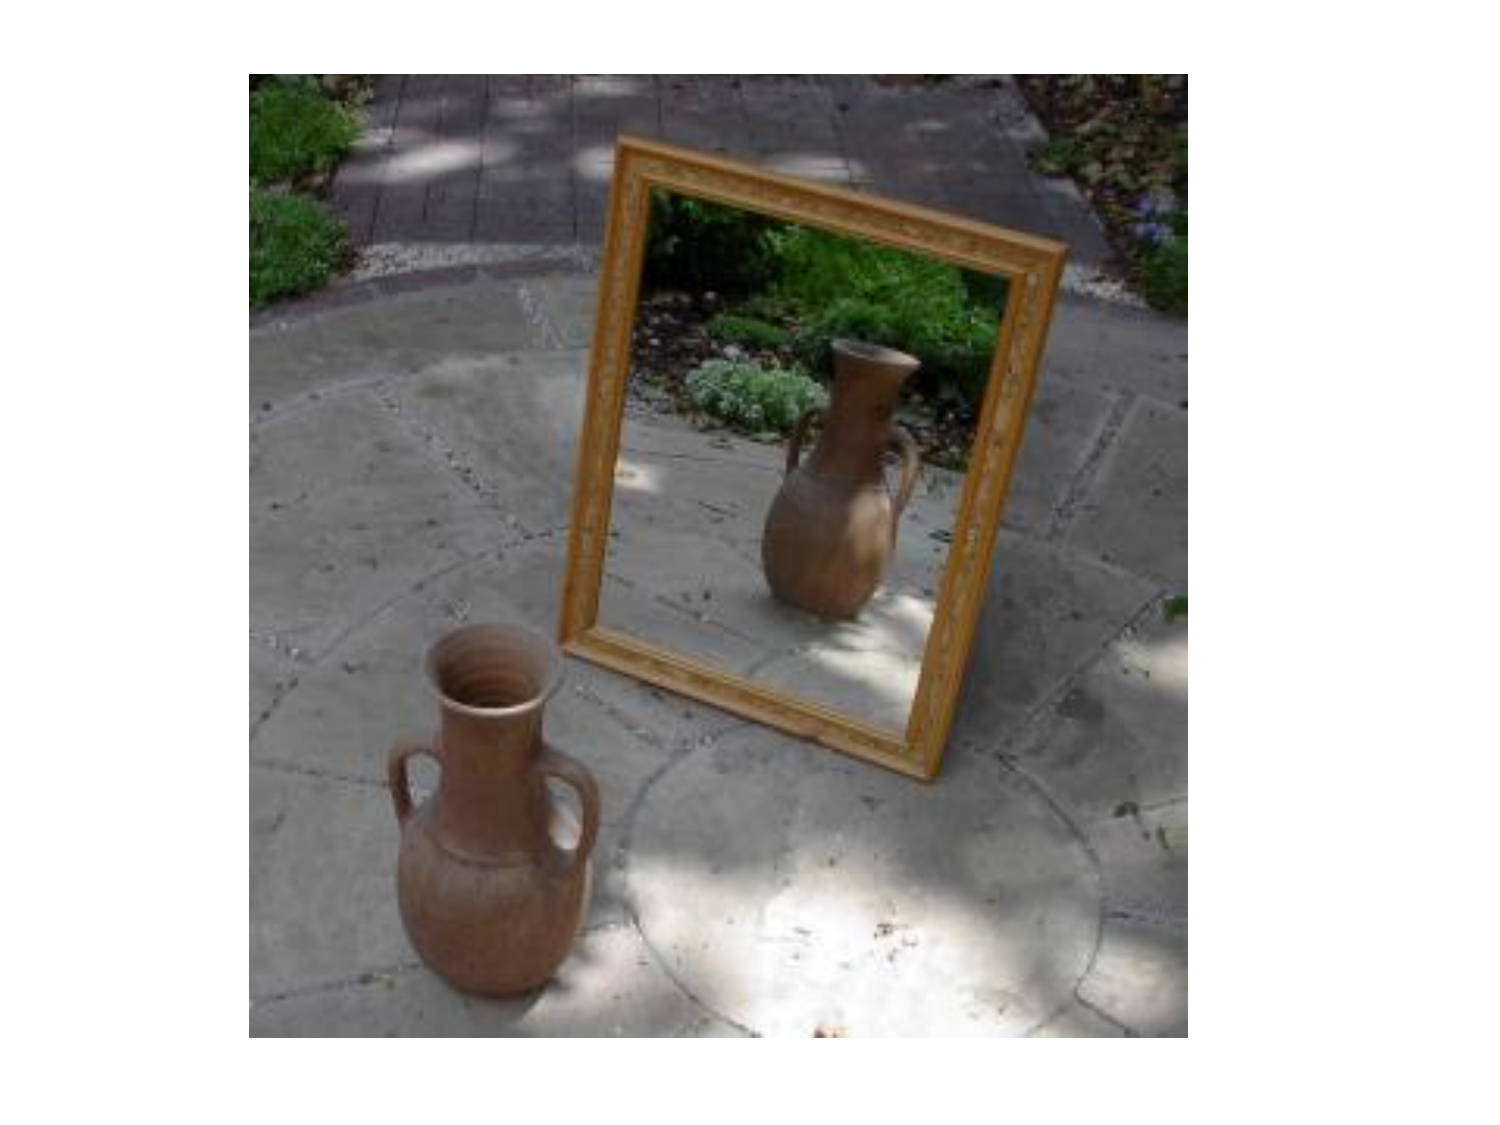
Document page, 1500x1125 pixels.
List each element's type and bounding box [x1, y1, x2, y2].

picture [249, 74, 1188, 1038]
